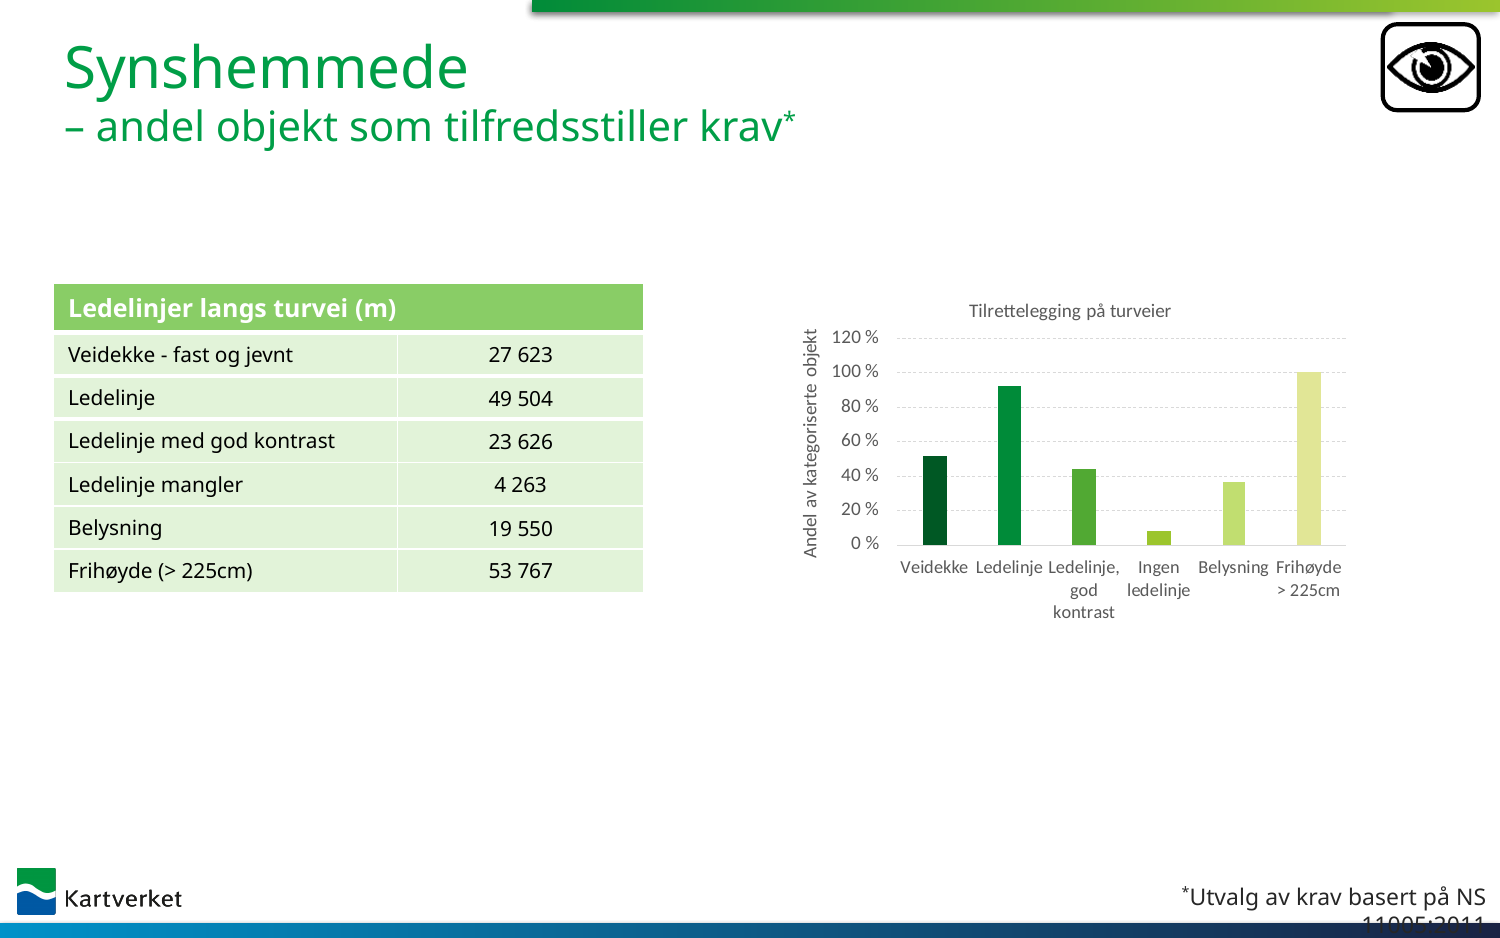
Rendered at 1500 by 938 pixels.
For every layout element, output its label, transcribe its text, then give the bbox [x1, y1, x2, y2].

table_cell Veidekke - fast og jevnt [54, 335, 397, 374]
table_cell Frihøyde (> 225cm) [54, 550, 397, 592]
table_cell 27 623 [398, 335, 643, 374]
table_cell 19 550 [398, 507, 643, 548]
table_cell Ledelinje [54, 378, 397, 417]
table_cell Ledelinje med god kontrast [54, 421, 397, 462]
text_box Synshemmede – andel objekt som tilfredsstiller krav* [49, 24, 1431, 158]
table_cell 4 263 [398, 463, 643, 505]
table_cell Ledelinje mangler [54, 463, 397, 505]
table_cell Belysning [54, 507, 397, 548]
text_box *Utvalg av krav basert på NS 11005:2011 [1068, 873, 1500, 938]
picture [791, 291, 1349, 630]
table_header Ledelinjer langs turvei (m) [54, 284, 643, 330]
table_cell 49 504 [398, 378, 643, 417]
table_cell 53 767 [398, 550, 643, 592]
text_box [1382, 24, 1480, 111]
table_cell 23 626 [398, 421, 643, 462]
